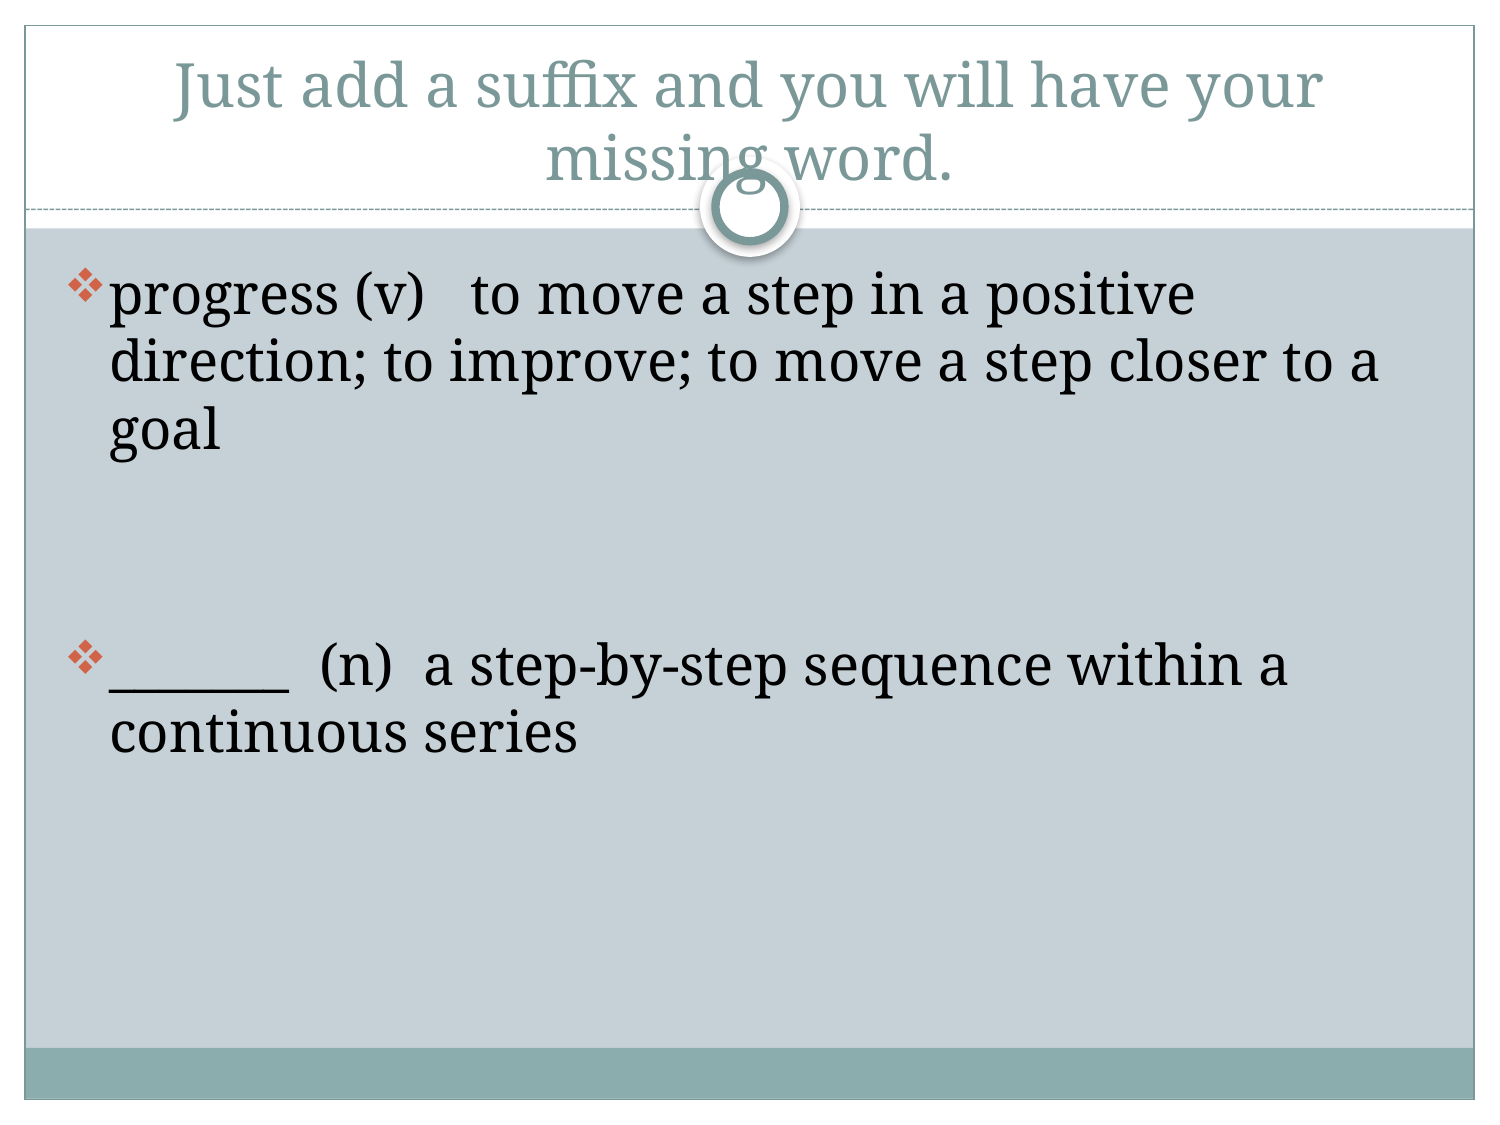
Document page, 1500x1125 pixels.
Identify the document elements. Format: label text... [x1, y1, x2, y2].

title Just add a suffix and you will have your missing word. [49, 37, 1450, 200]
list progress (v) to move a step in a positive direction; to improve; to move a step closer to a goal _______ (n) a step-by-step sequence within a continuous series [49, 250, 1445, 1001]
